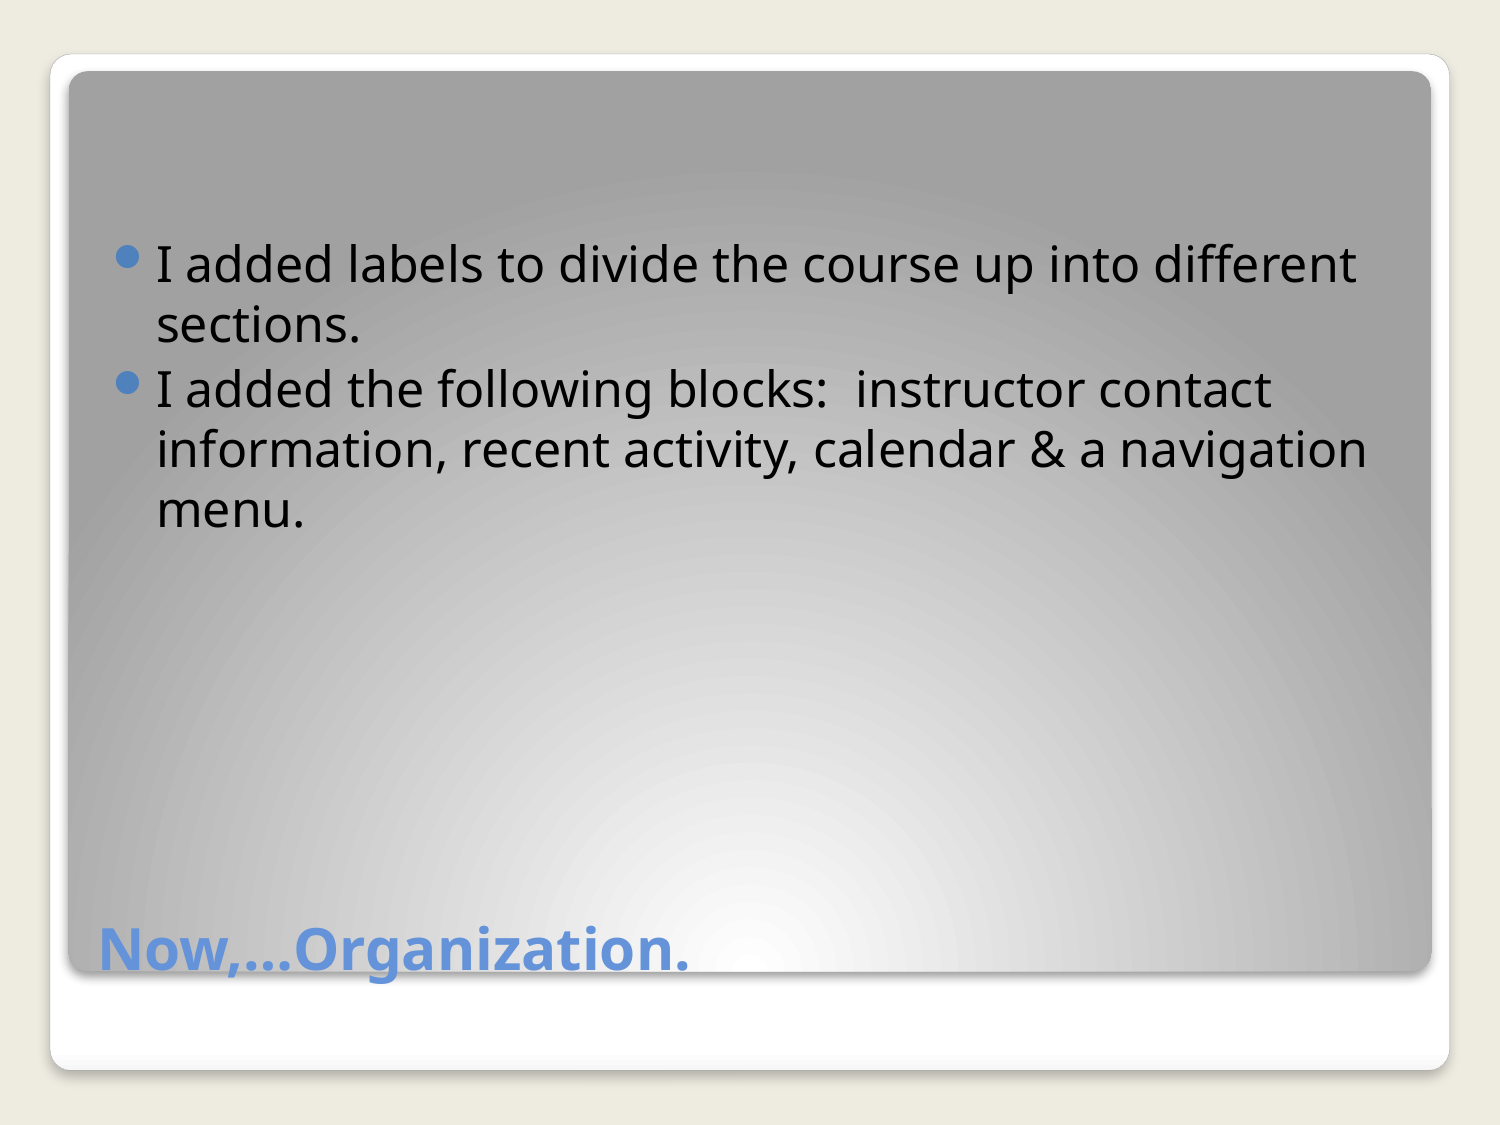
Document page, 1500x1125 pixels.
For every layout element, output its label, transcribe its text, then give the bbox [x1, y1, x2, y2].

list I added labels to divide the course up into different sections. I added the following blocks: instructor contact information, recent activity, calendar & a navigation menu. [82, 86, 1425, 774]
title Now,…Organization. [82, 817, 1425, 990]
